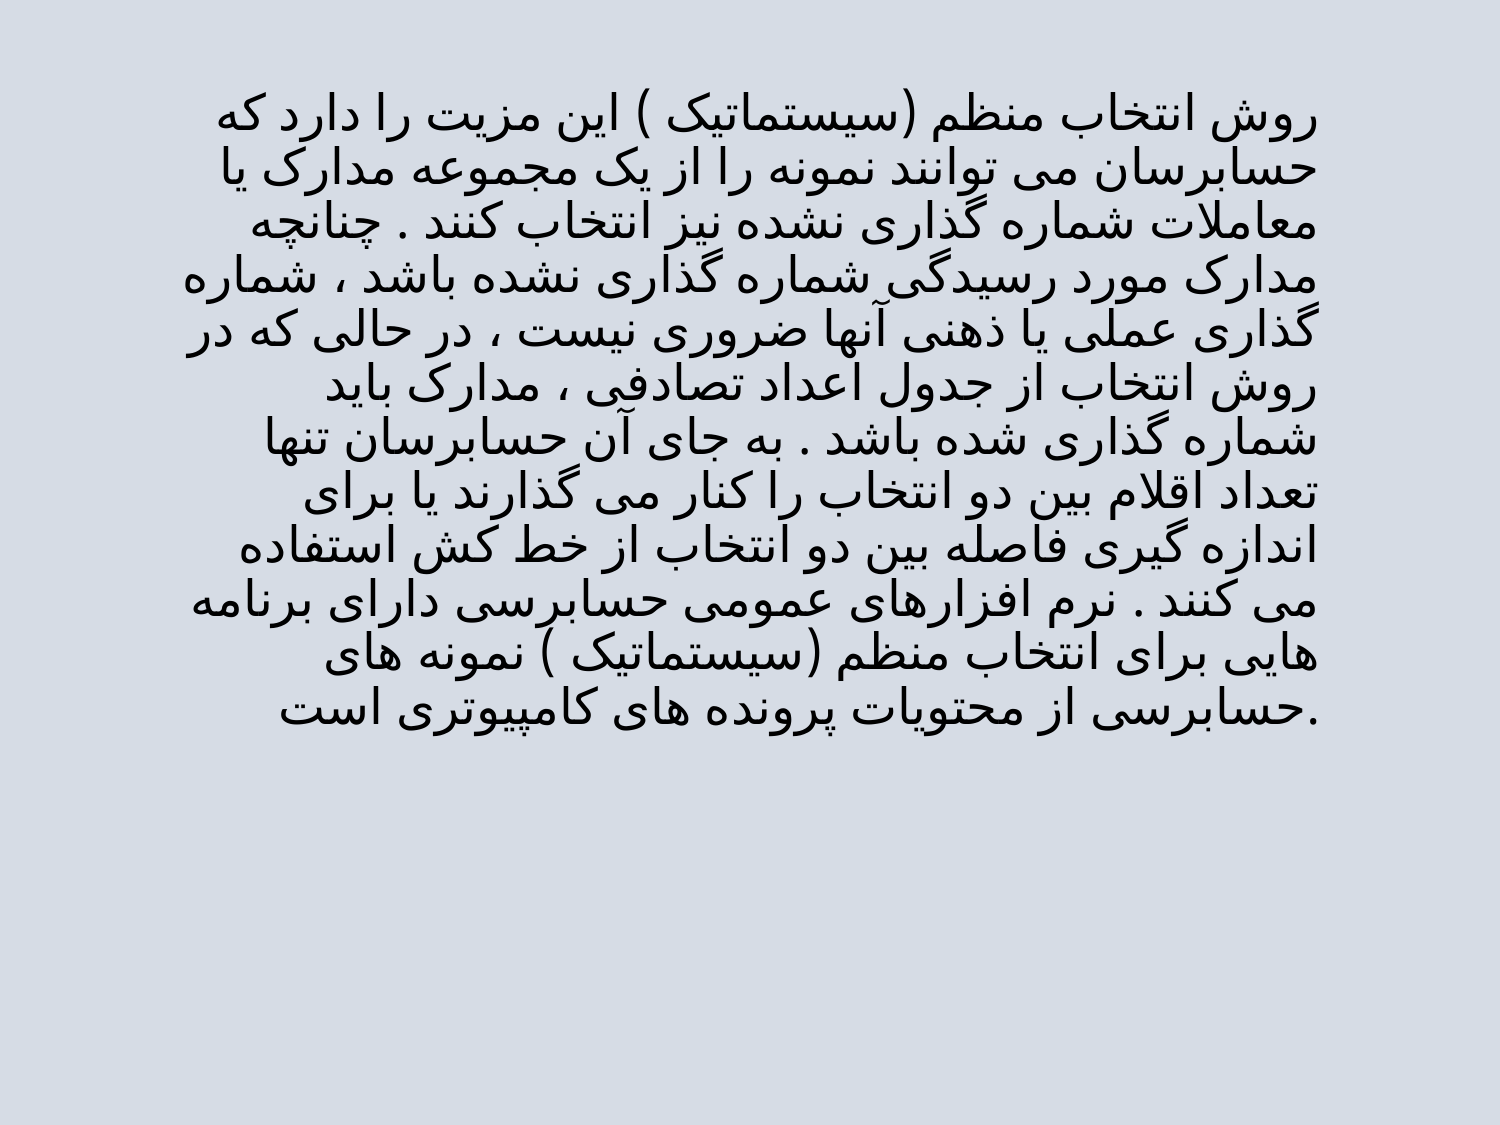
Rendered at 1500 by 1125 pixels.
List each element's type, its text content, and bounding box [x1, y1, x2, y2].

title روش انتخاب منظم (سیستماتیک ) این مزیت را دارد که حسابرسان می توانند نمونه را از یک مجموعه مدارک یا معاملات شماره گذاری نشده نیز انتخاب کنند . چنانچه مدارک مورد رسیدگی شماره گذاری نشده باشد ، شماره گذاری عملی یا ذهنی آنها ضروری نیست ، در حالی که در روش انتخاب از جدول اعداد تصادفی ، مدارک باید شماره گذاری شده باشد . به جای آن حسابرسان تنها تعداد اقلام بین دو انتخاب را کنار می گذارند یا برای اندازه گیری فاصله بین دو انتخاب از خط کش استفاده می کنند . نرم افزارهای عمومی حسابرسی دارای برنامه هایی برای انتخاب منظم (سیستماتیک ) نمونه های حسابرسی از محتویات پرونده های کامپیوتری است. [164, 58, 1336, 764]
